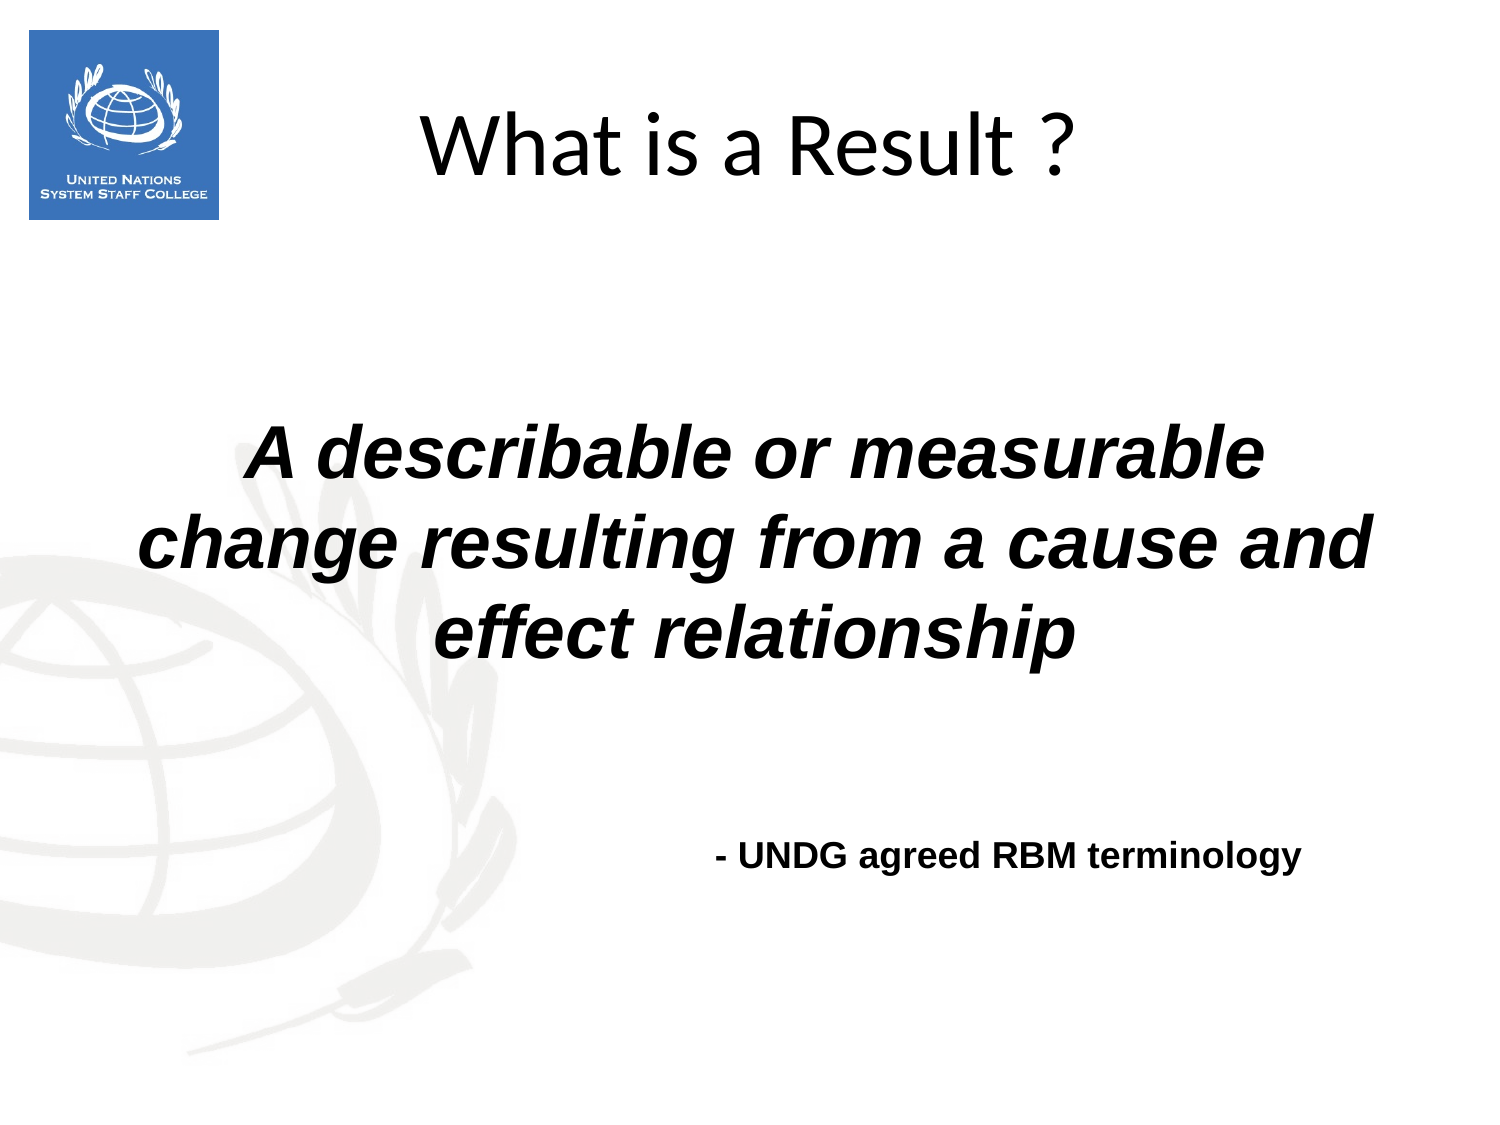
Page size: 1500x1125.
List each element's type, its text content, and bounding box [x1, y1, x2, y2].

picture [29, 30, 219, 220]
title What is a Result ? [74, 44, 1426, 233]
text_box A describable or measurable change resulting from a cause and effect relationship - UNDG agreed RBM terminology [100, 290, 1412, 1051]
